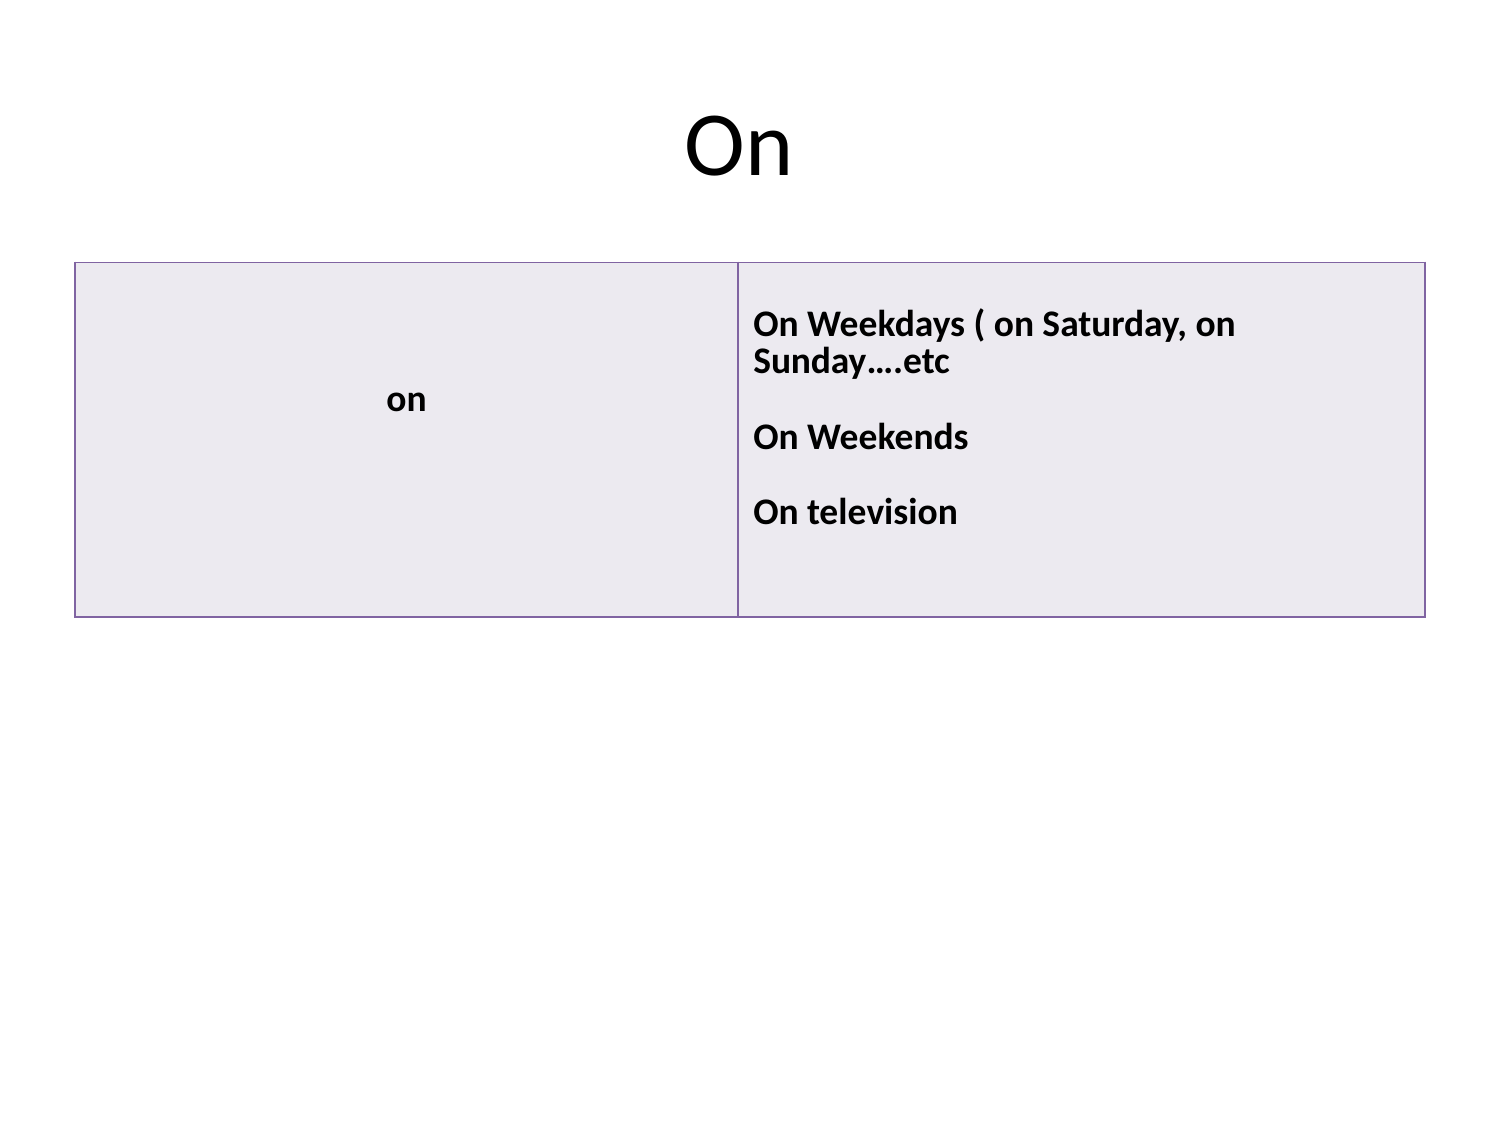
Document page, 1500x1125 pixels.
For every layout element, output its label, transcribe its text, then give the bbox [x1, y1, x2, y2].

title On [75, 45, 1425, 233]
table_header On Weekdays ( on Saturday, on Sunday….etc On Weekends On television [739, 263, 1424, 616]
table_header on [76, 263, 737, 616]
